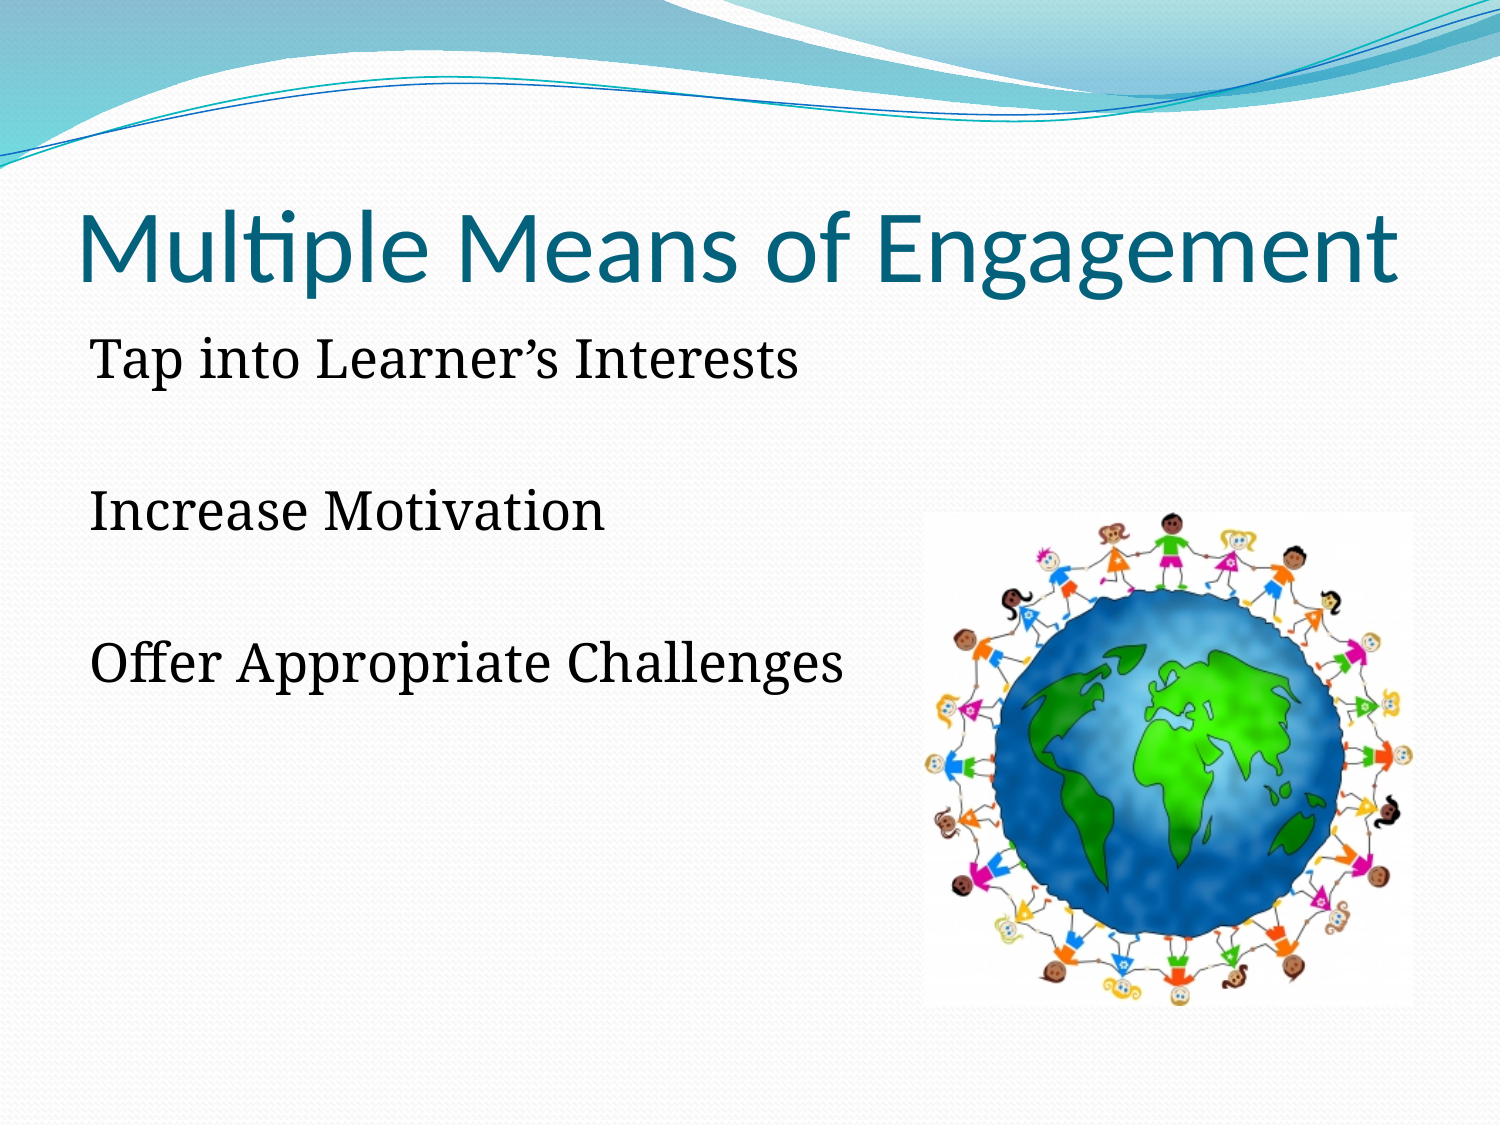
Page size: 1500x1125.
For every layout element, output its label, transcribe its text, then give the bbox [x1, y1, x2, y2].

list Tap into Learner’s Interests Increase Motivation Offer Appropriate Challenges [75, 317, 1425, 1038]
title Multiple Means of Engagement [75, 115, 1425, 303]
picture [924, 512, 1413, 1006]
